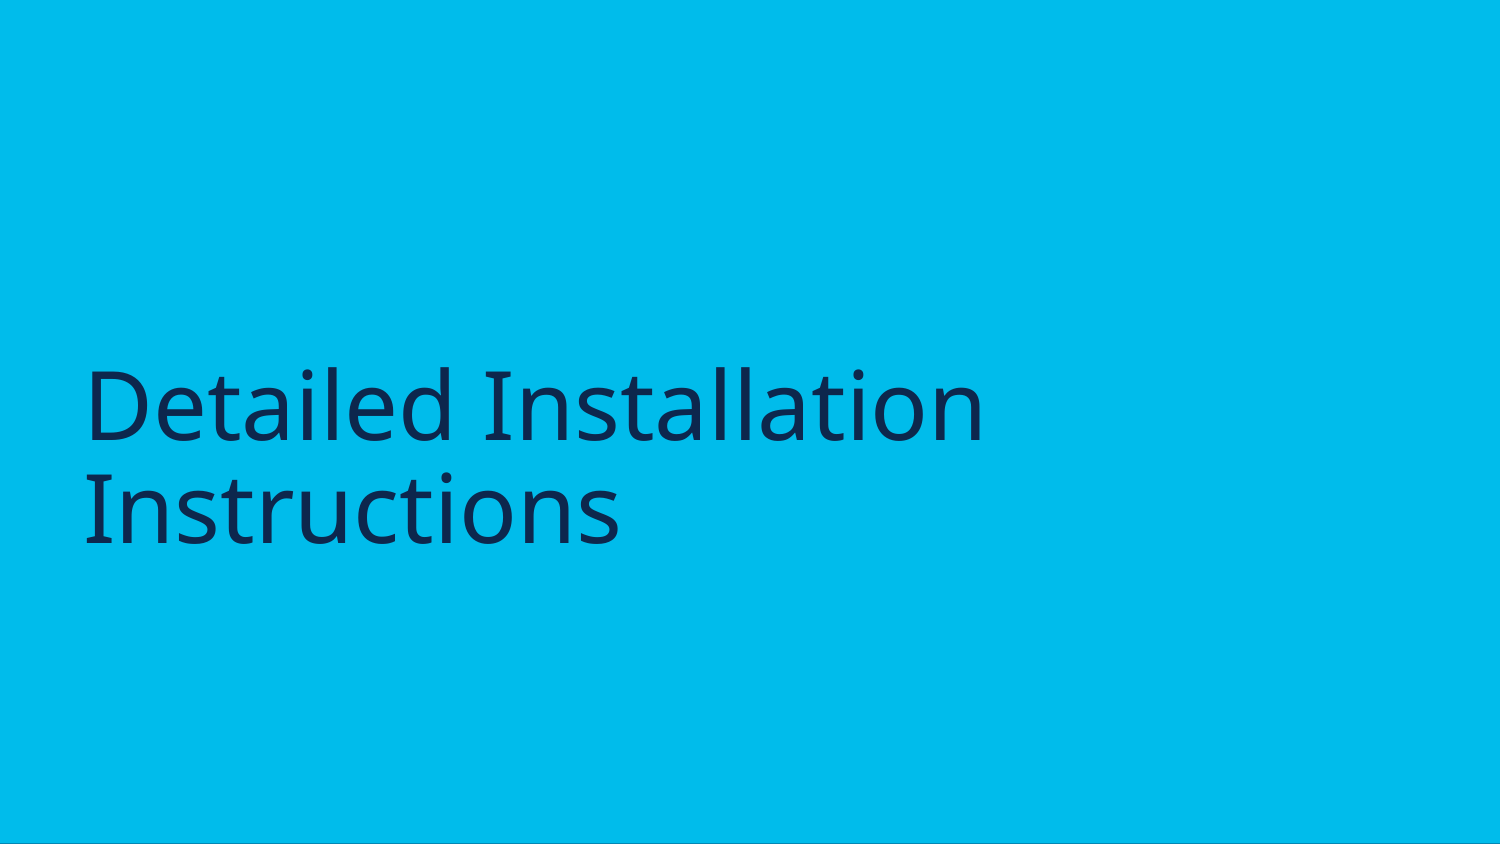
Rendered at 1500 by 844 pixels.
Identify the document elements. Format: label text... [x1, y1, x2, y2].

title Detailed Installation Instructions [68, 150, 1315, 572]
